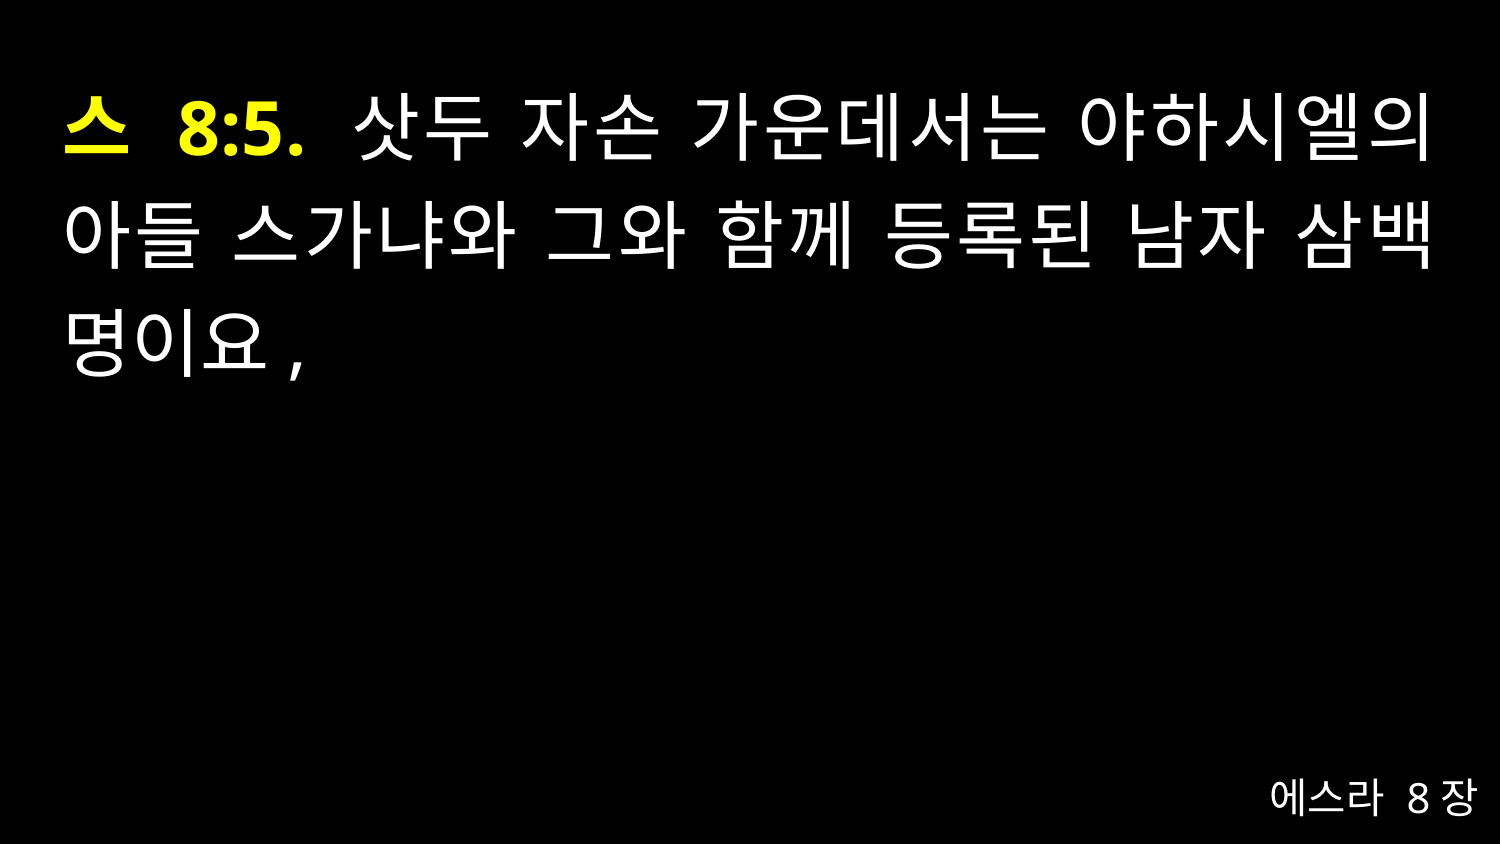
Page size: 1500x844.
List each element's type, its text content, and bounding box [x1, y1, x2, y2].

title 스 8:5. 삿두 자손 가운데서는 야하시엘의 아들 스가냐와 그와 함께 등록된 남자 삼백 명이요, [0, 0, 1500, 844]
subtitle 에스라 8장 [916, 770, 1500, 844]
